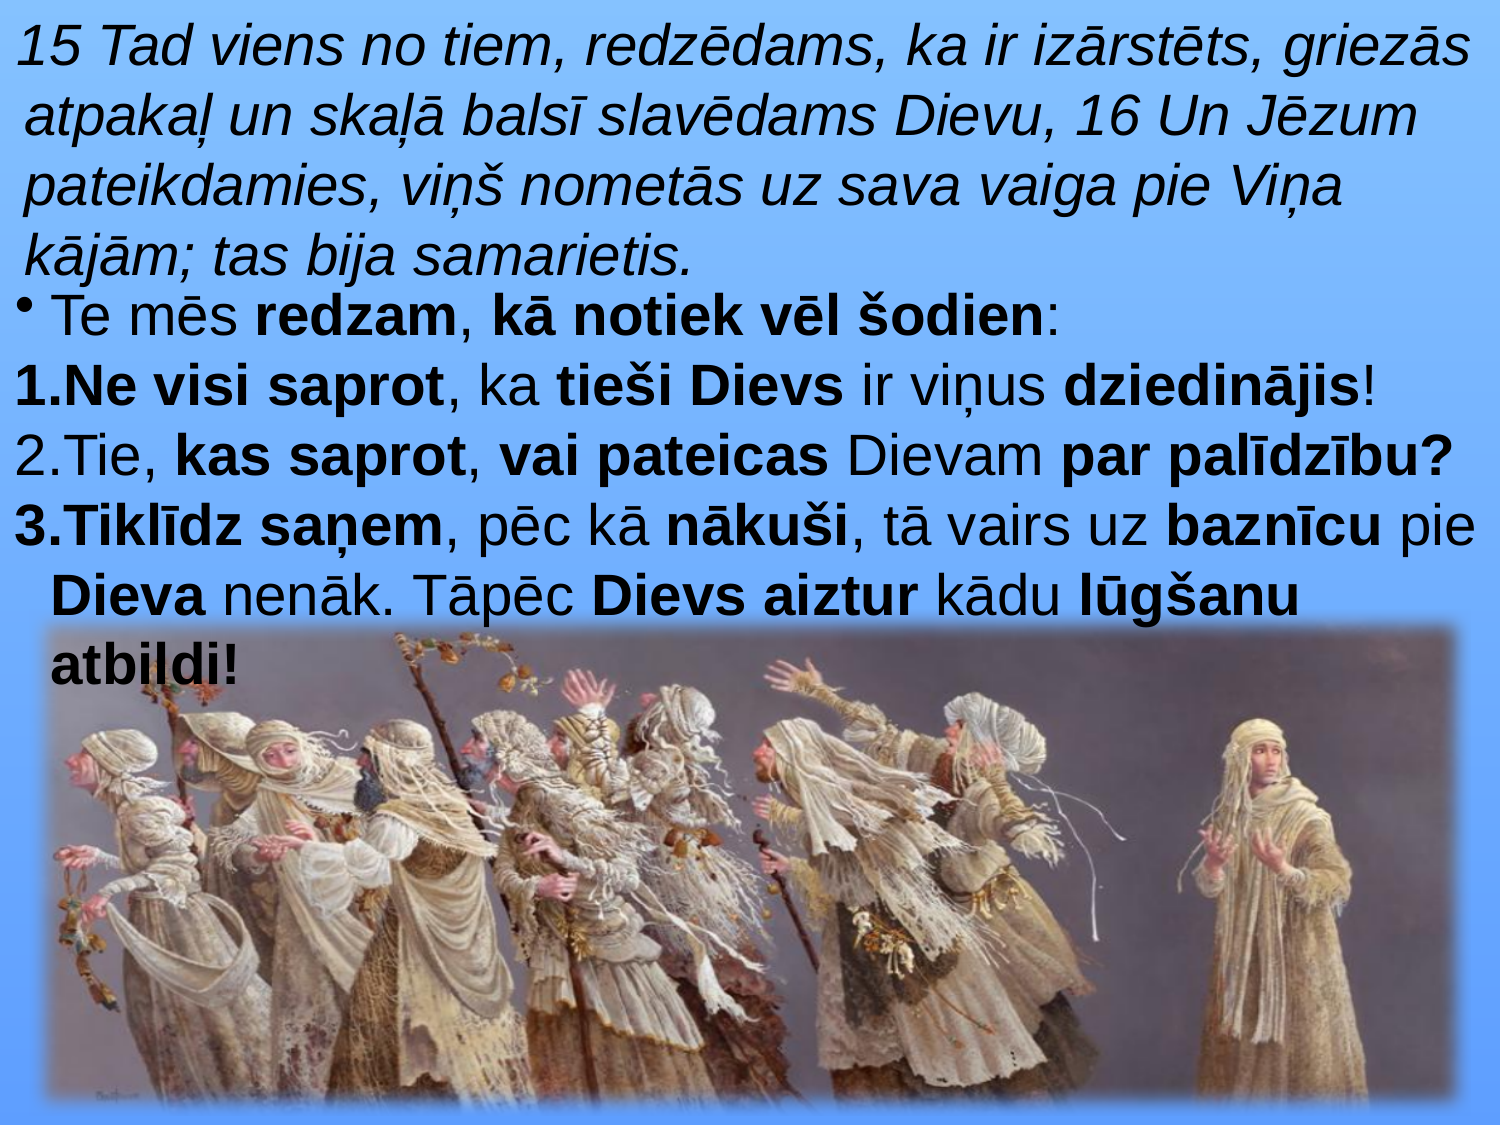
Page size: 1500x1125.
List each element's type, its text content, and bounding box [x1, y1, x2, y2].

picture [29, 609, 1471, 1116]
text_box Te mēs redzam, kā notiek vēl šodien: Ne visi saprot, ka tieši Dievs ir viņus dziedinājis! Tie, kas saprot, vai pateicas Dievam par palīdzību? Tiklīdz saņem, pēc kā nākuši, tā vairs uz baznīcu pie Dieva nenāk. Tāpēc Dievs aiztur kādu lūgšanu atbildi! [0, 269, 1500, 705]
list 15 Tad viens no tiem, redzēdams, ka ir izārstēts, griezās atpakaļ un skaļā balsī slavēdams Dievu, 16 Un Jēzum pateikdamies, viņš nometās uz sava vaiga pie Viņa kājām; tas bija samarietis. [0, 0, 1500, 269]
